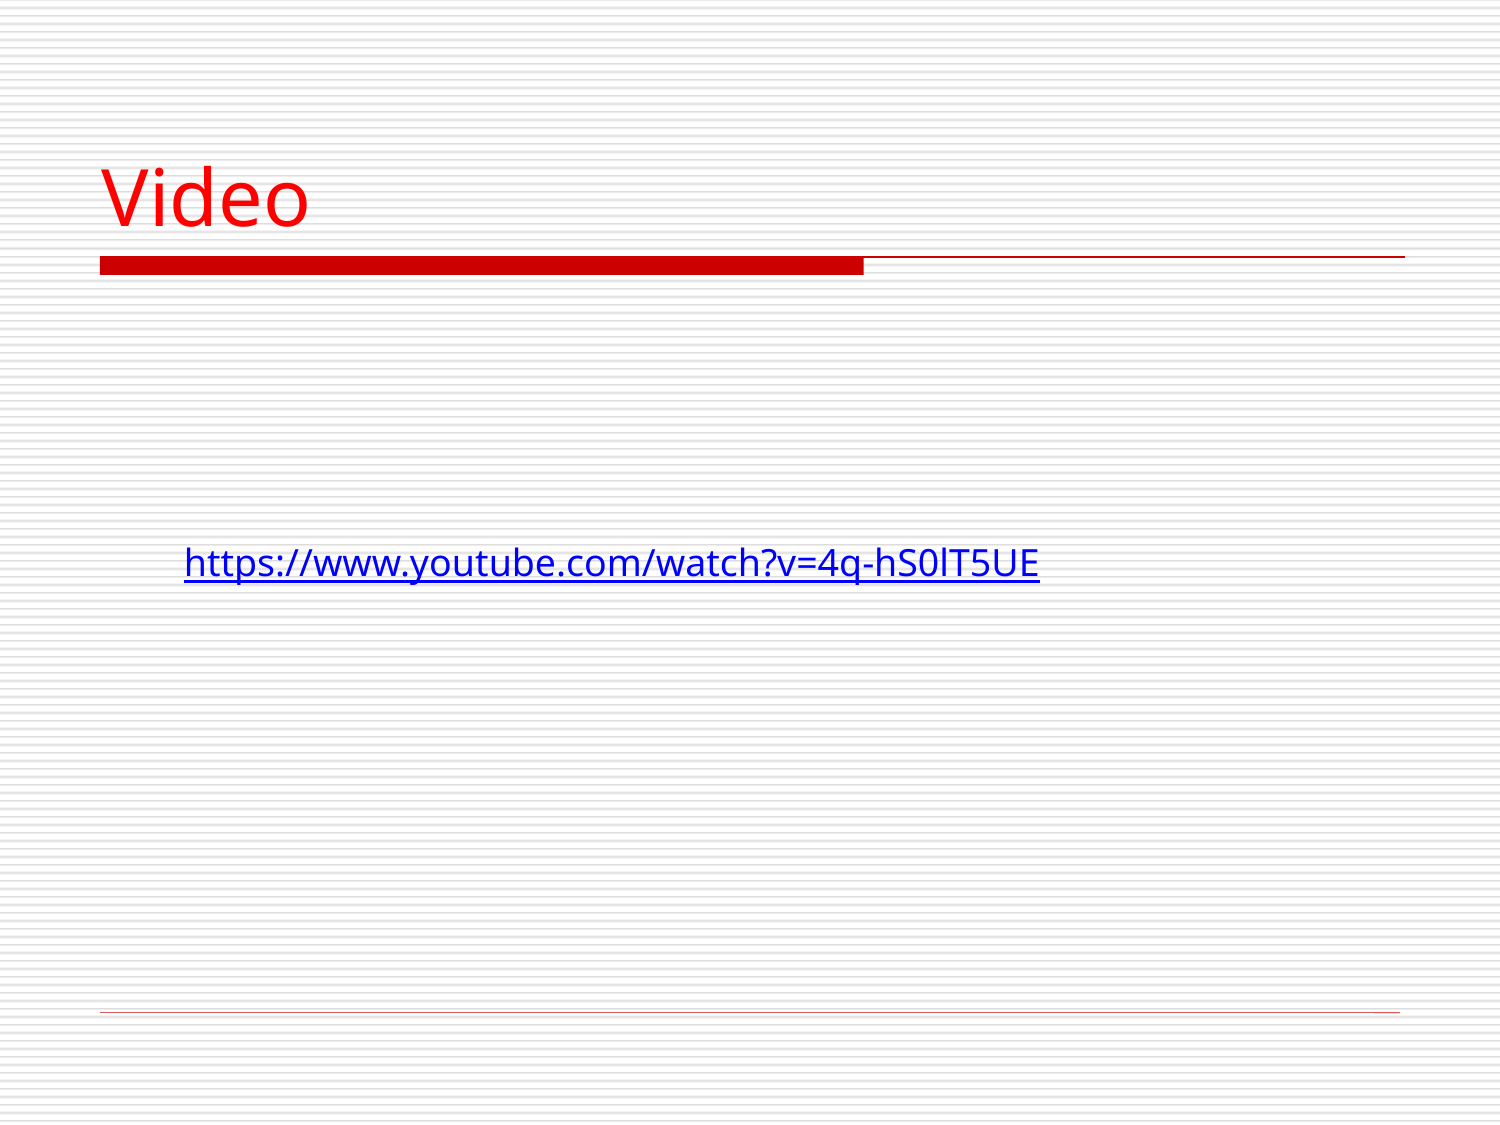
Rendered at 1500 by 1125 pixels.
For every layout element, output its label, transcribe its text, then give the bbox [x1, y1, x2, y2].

picture [0, 0, 1500, 1125]
title Video [93, 49, 1408, 250]
text_box https://www.youtube.com/watch?v=4q-hS0lT5UE [176, 532, 1389, 598]
